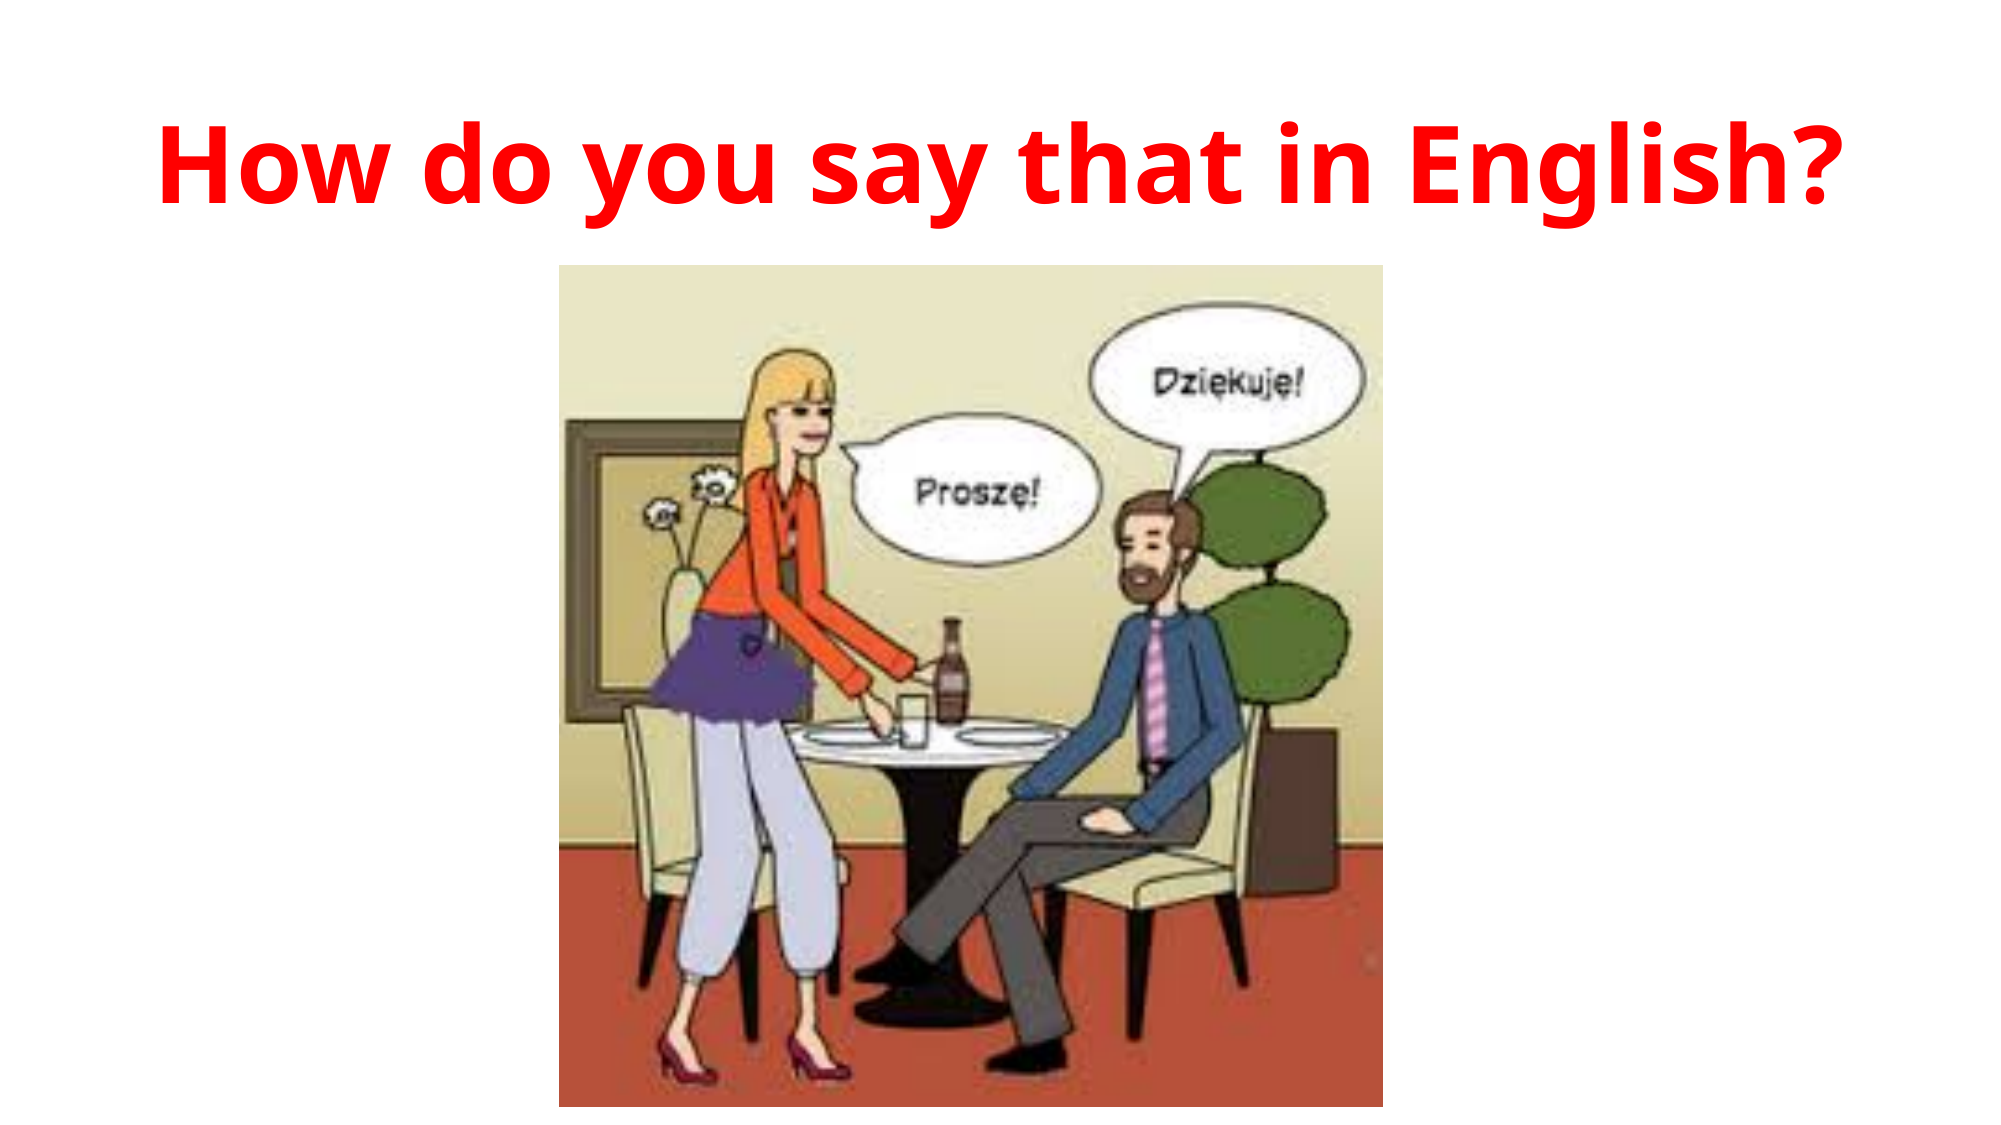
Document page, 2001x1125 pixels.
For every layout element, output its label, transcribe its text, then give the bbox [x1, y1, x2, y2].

title How do you say that in English? [137, 59, 1863, 278]
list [559, 265, 1383, 1107]
